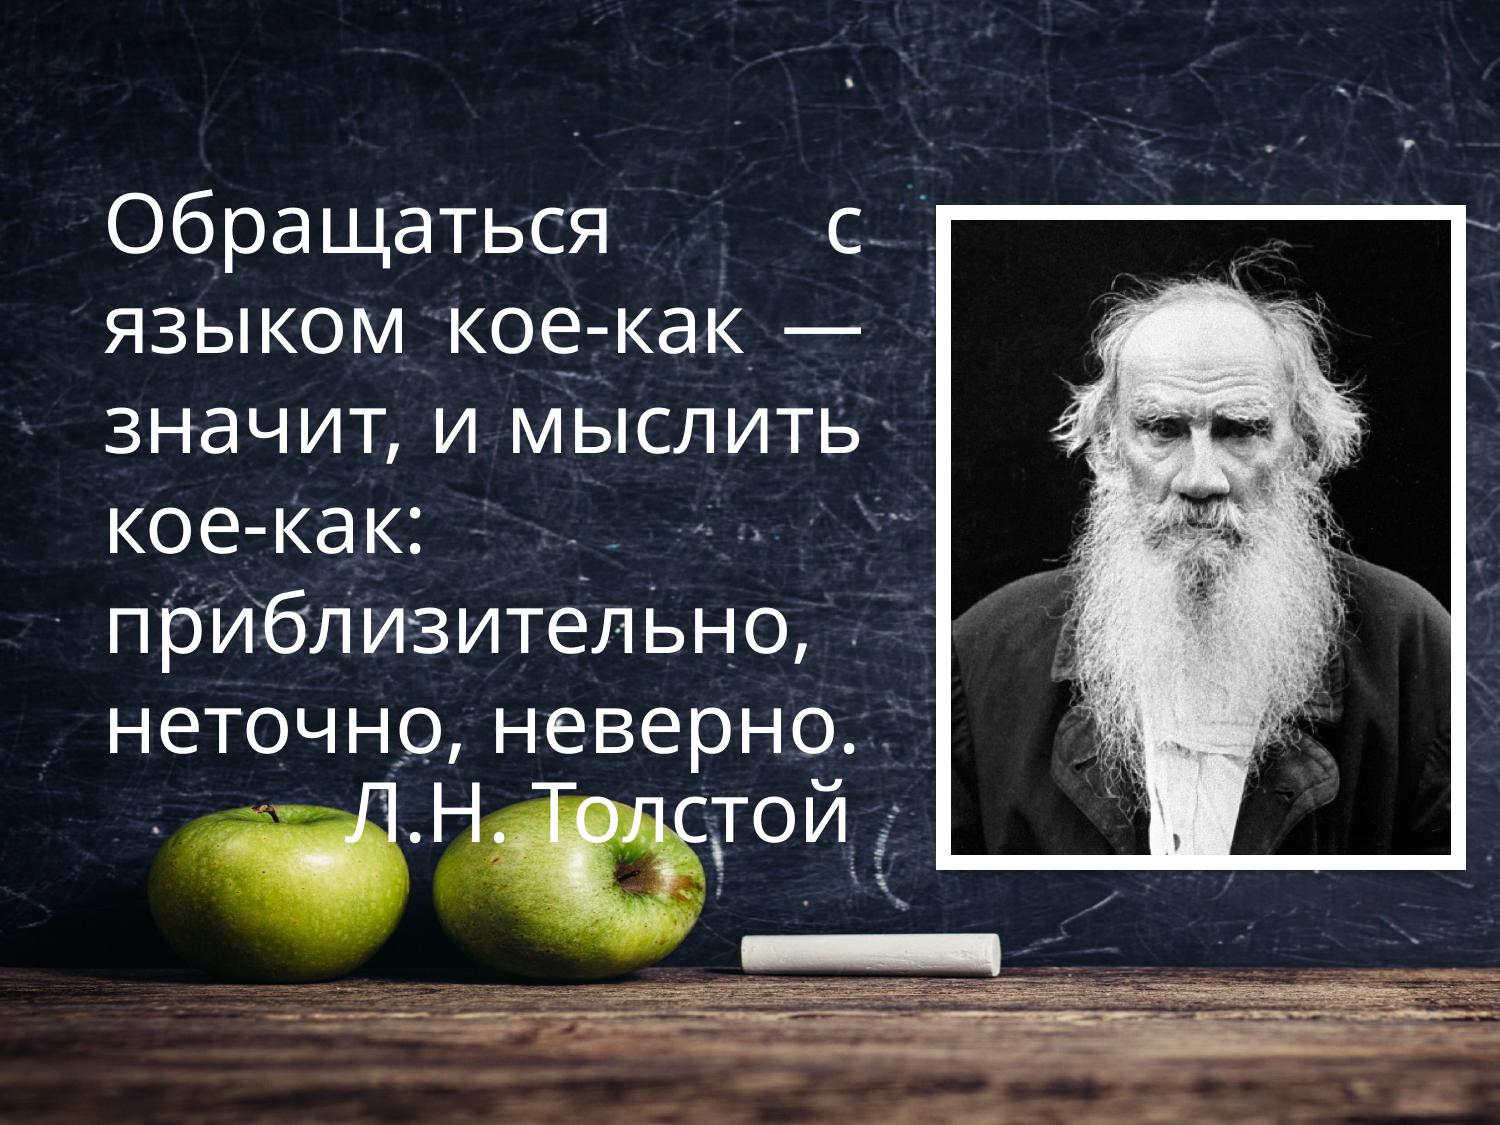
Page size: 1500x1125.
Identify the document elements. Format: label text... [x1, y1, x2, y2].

title Обращаться с языком кое-как — значит, и мыслить кое-как: приблизительно, неточно, неверно. [88, 349, 880, 591]
text_box Л.Н. Толстой [253, 751, 869, 867]
picture [0, 0, 1500, 1125]
